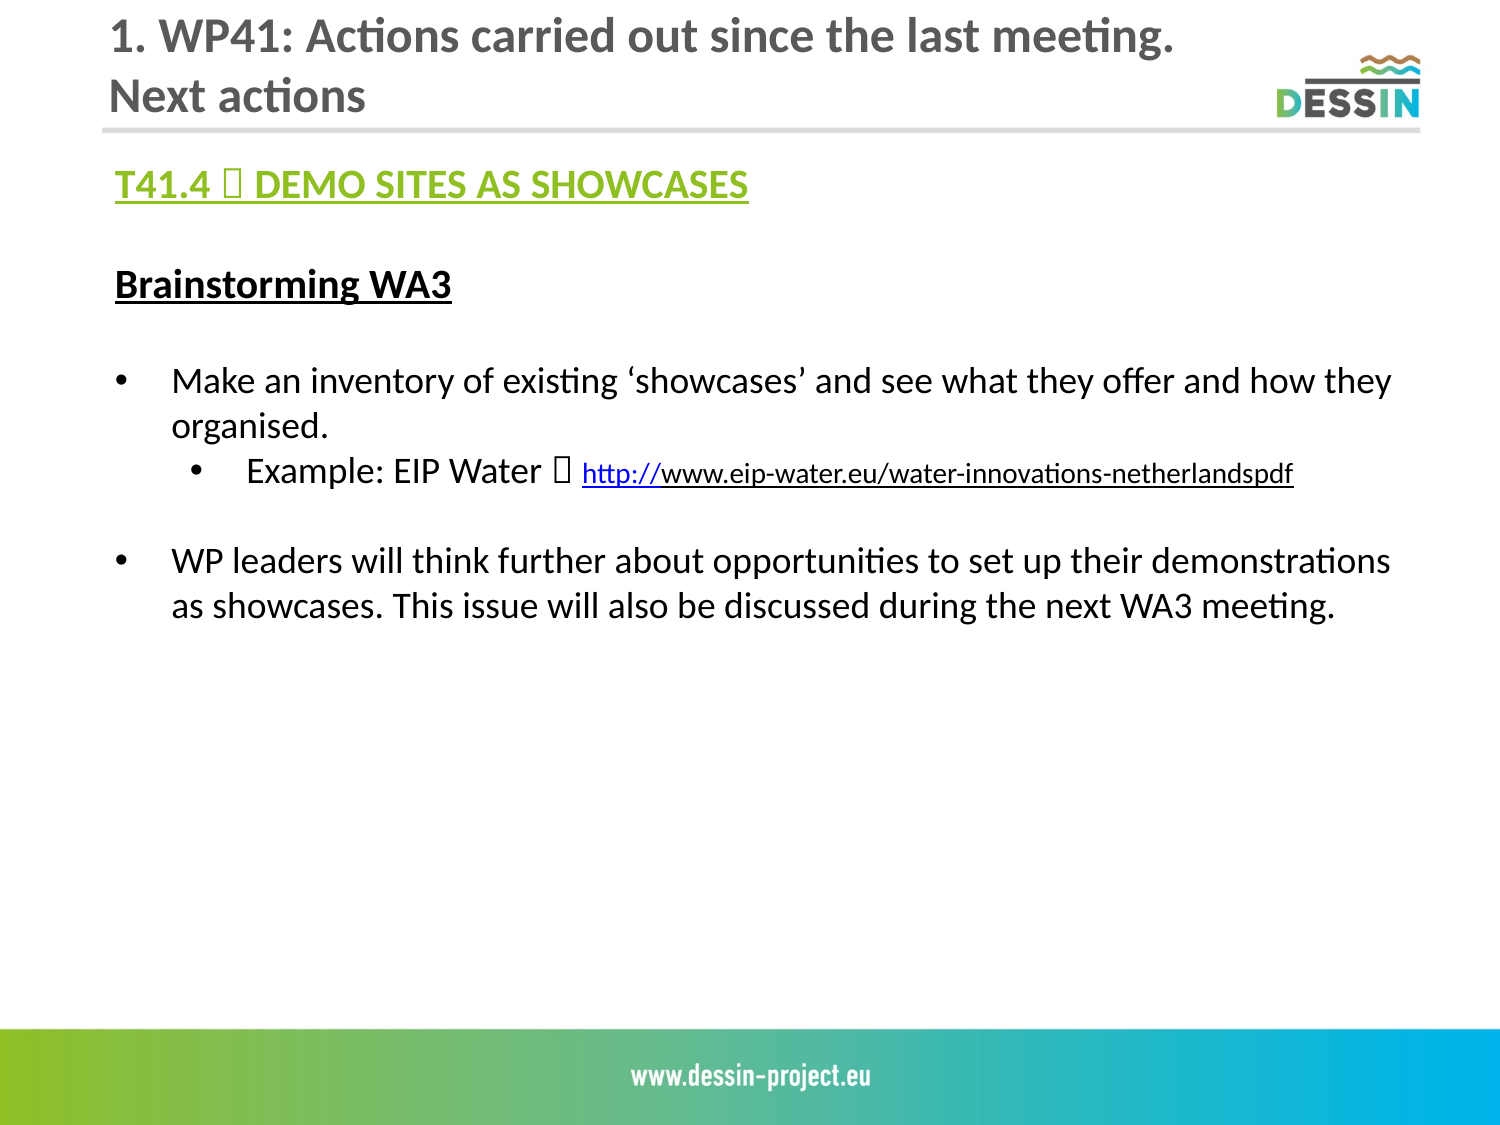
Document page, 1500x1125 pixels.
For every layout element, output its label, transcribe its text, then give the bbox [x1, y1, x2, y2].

text_box T41.4  DEMO SITES AS SHOWCASES Brainstorming WA3 Make an inventory of existing ‘showcases’ and see what they offer and how they organised. Example: EIP Water  http://www.eip-water.eu/water-innovations-netherlandspdf WP leaders will think further about opportunities to set up their demonstrations as showcases. This issue will also be discussed during the next WA3 meeting. [100, 149, 1424, 884]
text_box 1. WP41: Actions carried out since the last meeting. Next actions [93, 0, 1223, 131]
picture [0, 0, 1500, 1125]
